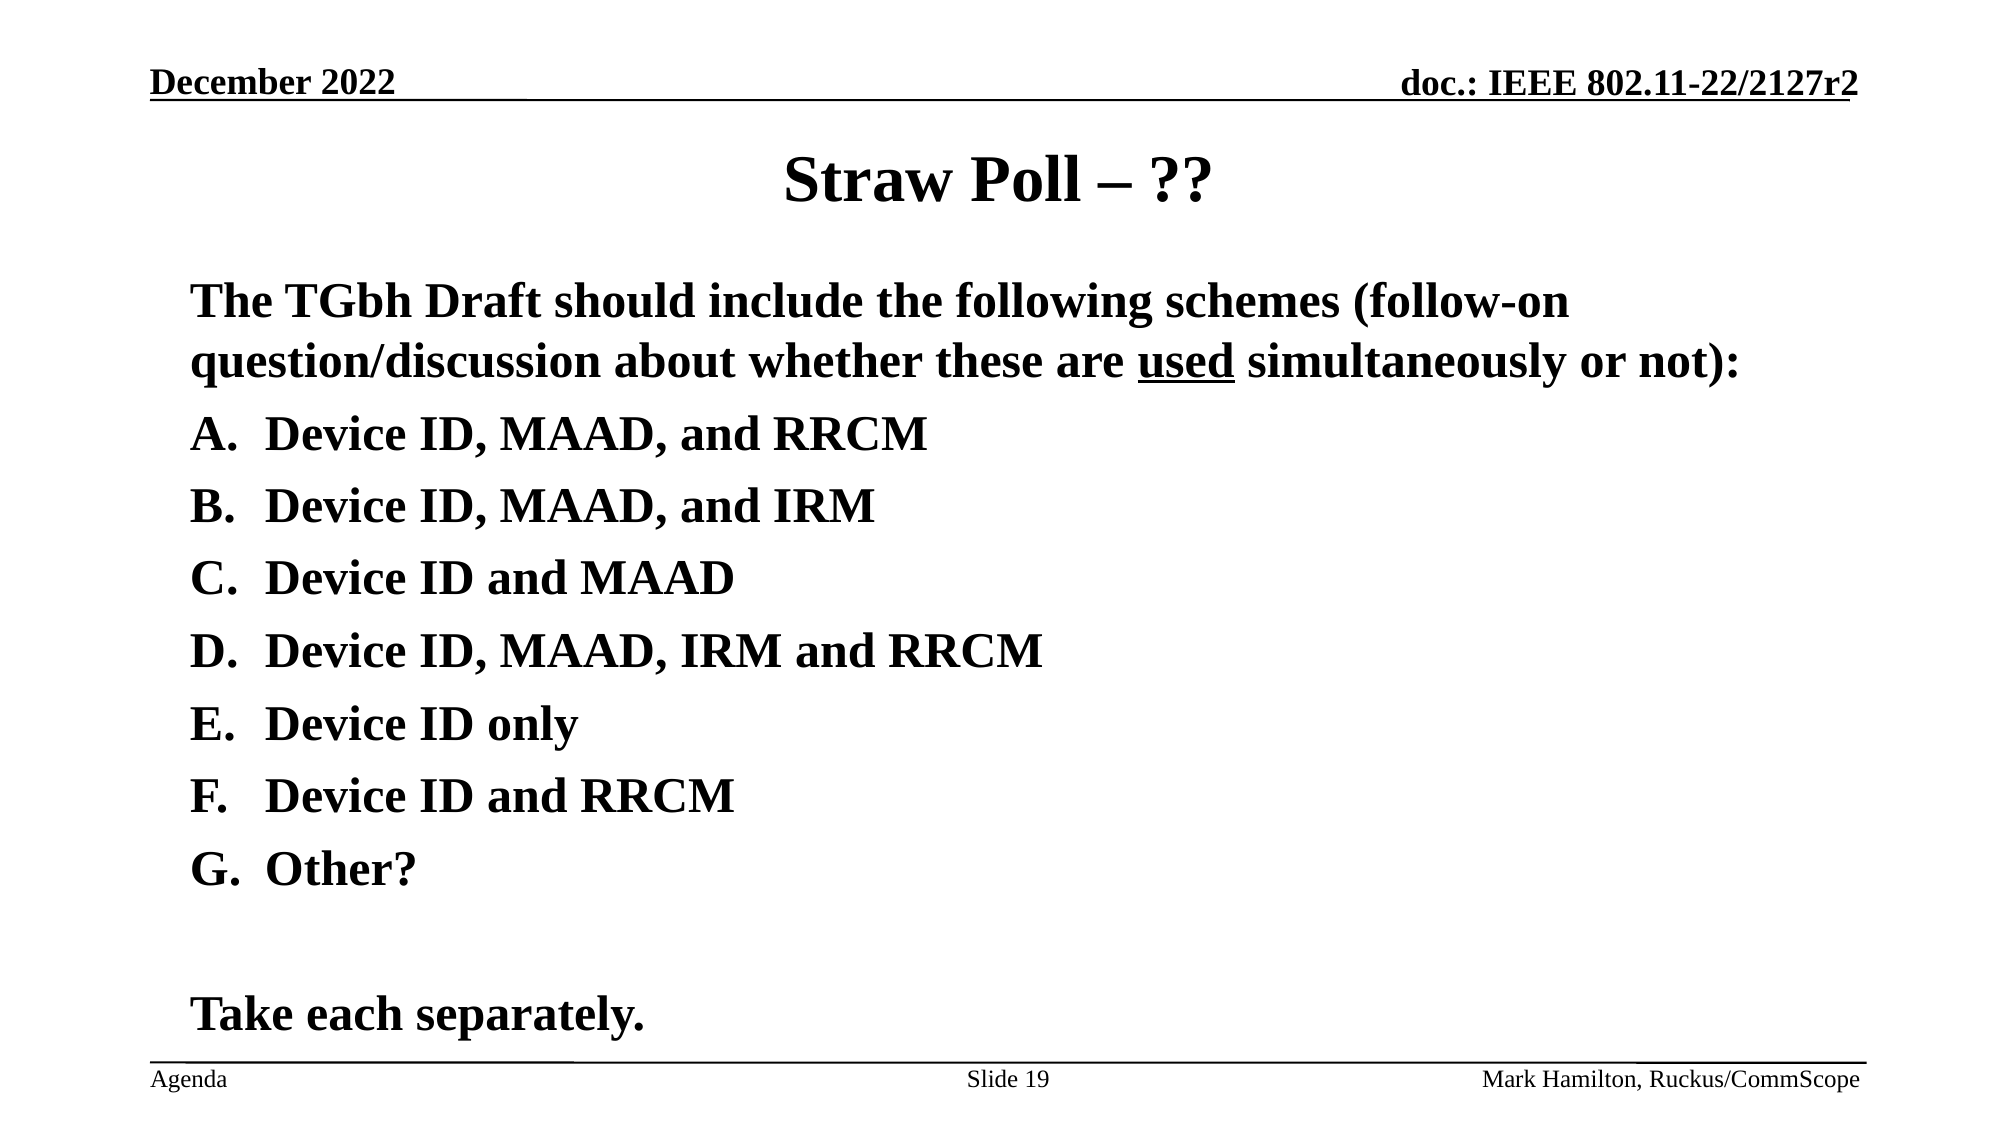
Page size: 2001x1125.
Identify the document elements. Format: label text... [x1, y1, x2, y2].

slide_number Slide 19 [950, 1061, 1067, 1123]
text_box The TGbh Draft should include the following schemes (follow-on question/discussion about whether these are used simultaneously or not): Device ID, MAAD, and RRCM Device ID, MAAD, and IRM Device ID and MAAD Device ID, MAAD, IRM and RRCM Device ID only Device ID and RRCM Other? Take each separately. [174, 259, 1788, 1010]
title Straw Poll – ?? [149, 112, 1850, 238]
